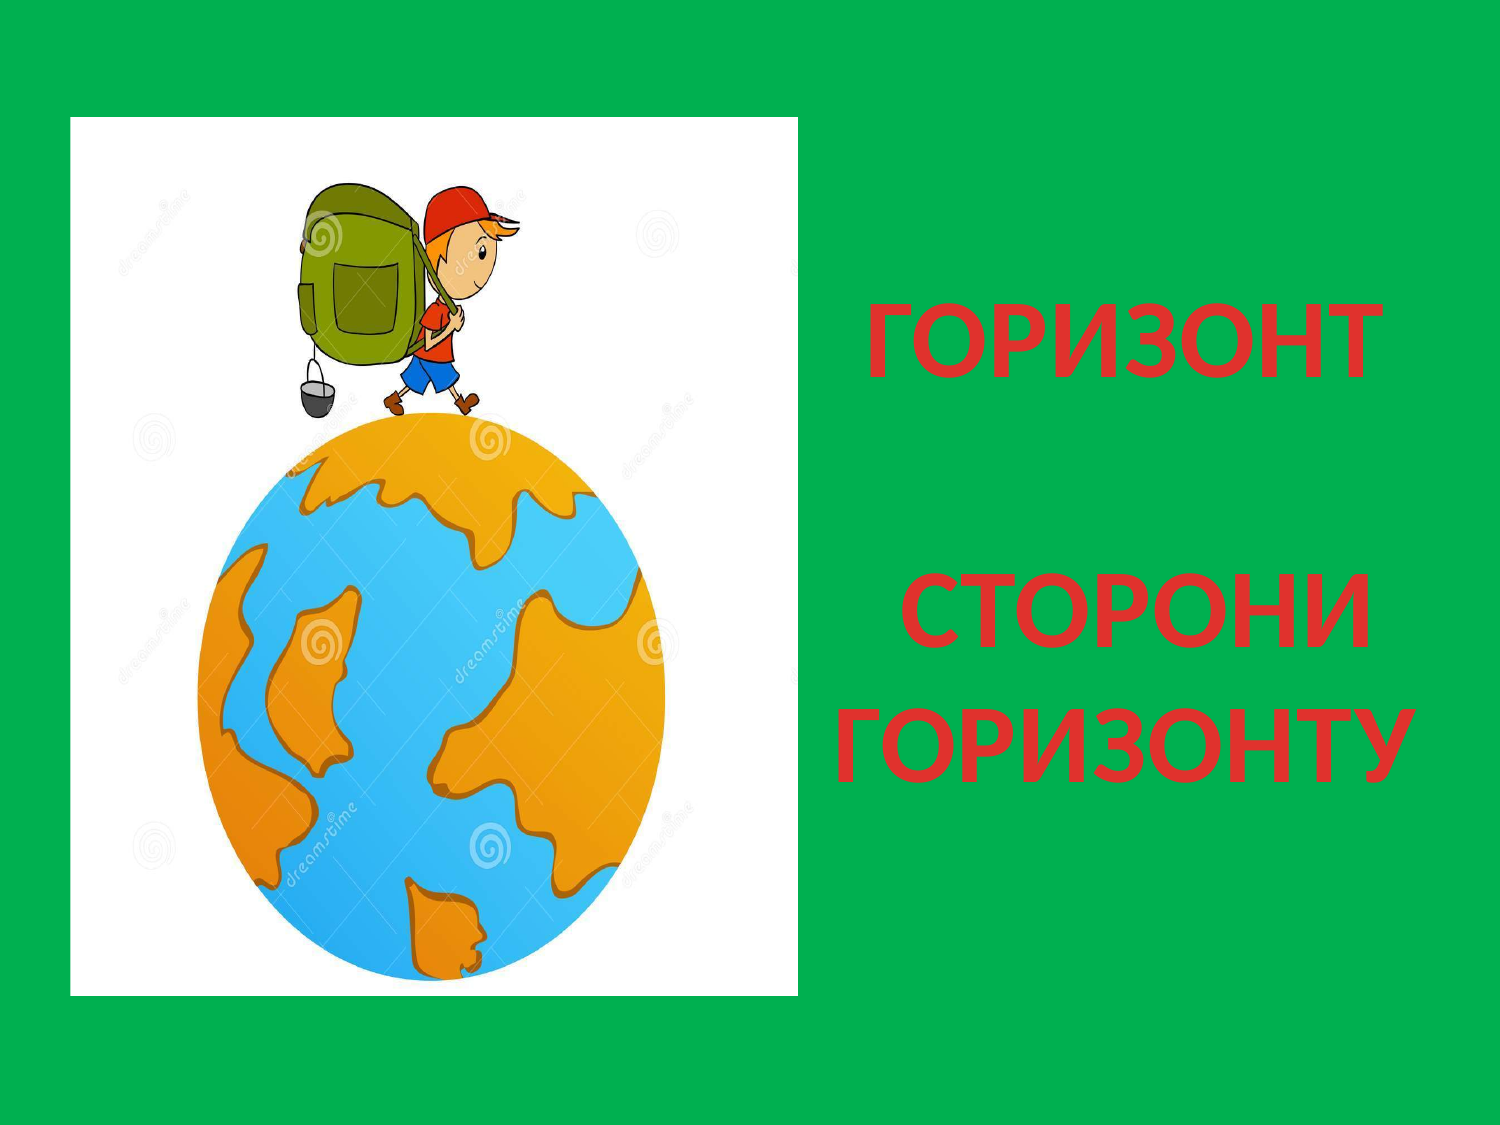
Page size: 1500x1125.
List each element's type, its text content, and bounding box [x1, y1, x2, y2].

picture [70, 116, 799, 997]
text_box ГОРИЗОНТ СТОРОНИ ГОРИЗОНТУ [808, 257, 1442, 813]
